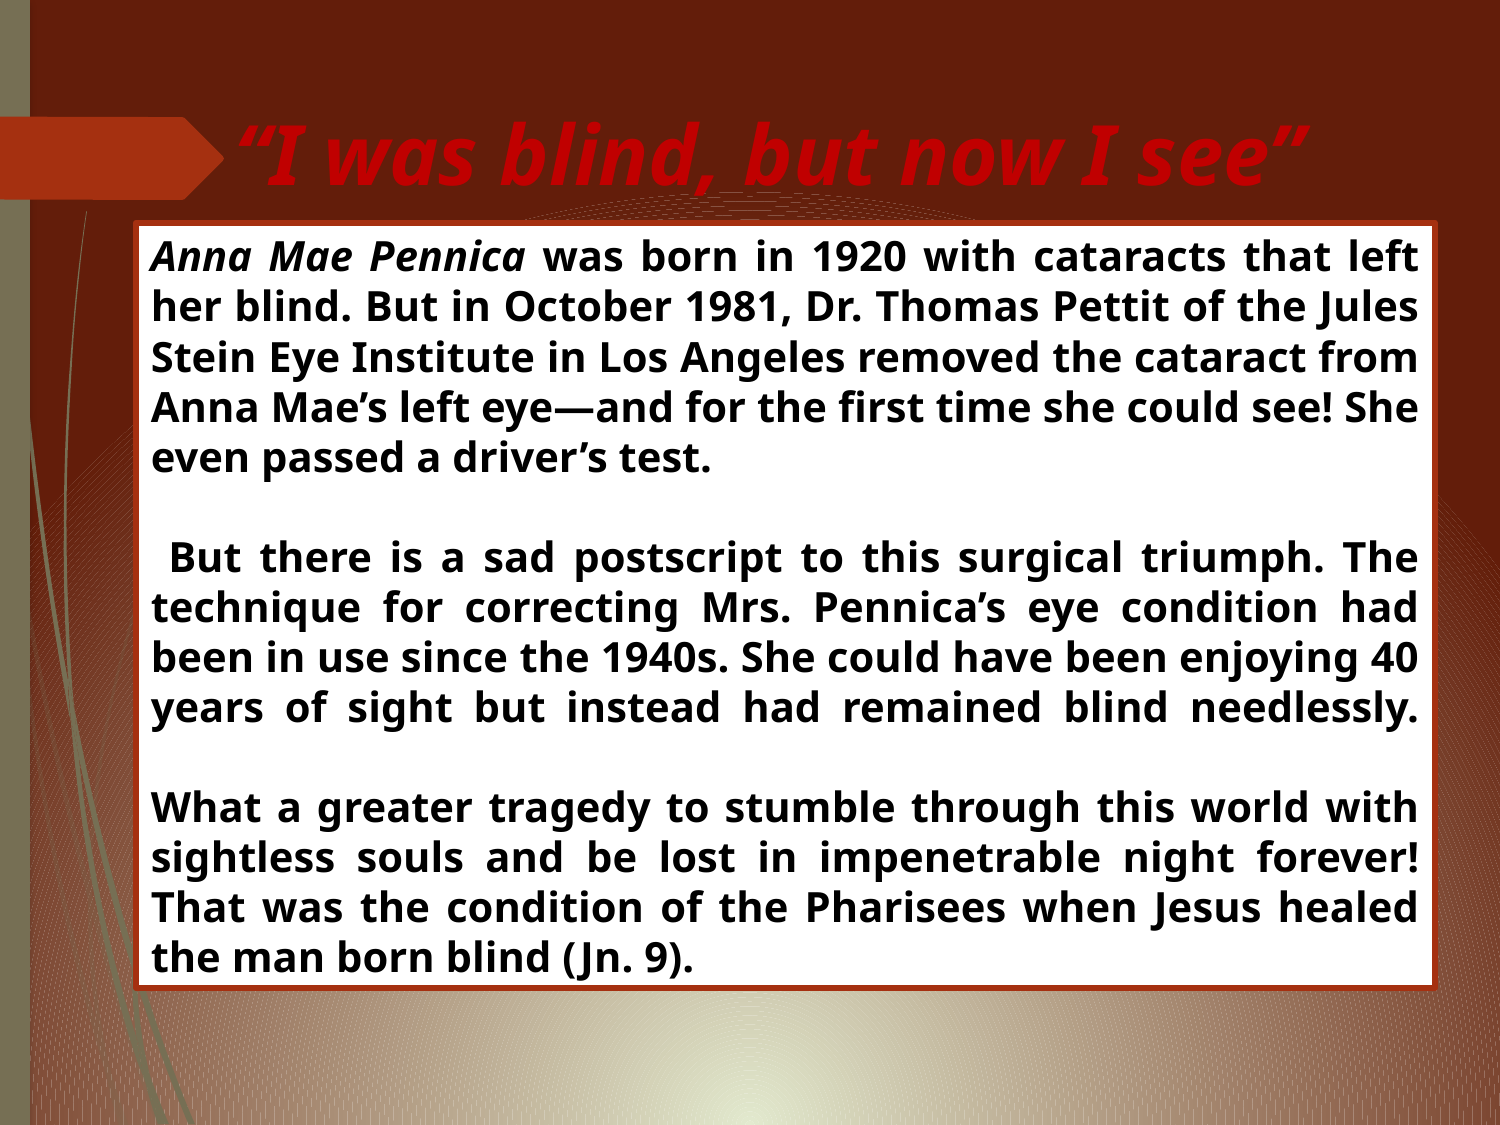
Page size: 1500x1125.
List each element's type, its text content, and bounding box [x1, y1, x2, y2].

title “I was blind, but now I see” [219, 94, 1378, 222]
text_box Anna Mae Pennica was born in 1920 with cataracts that left her blind. But in October 1981, Dr. Thomas Pettit of the Jules Stein Eye Institute in Los Angeles removed the cataract from Anna Mae’s left eye—and for the first time she could see! She even passed a driver’s test. But there is a sad postscript to this surgical triumph. The technique for correcting Mrs. Pennica’s eye condition had been in use since the 1940s. She could have been enjoying 40 years of sight but instead had remained blind needlessly. What a greater tragedy to stumble through this world with sightless souls and be lost in impenetrable night forever! That was the condition of the Pharisees when Jesus healed the man born blind (Jn. 9). [136, 222, 1435, 988]
